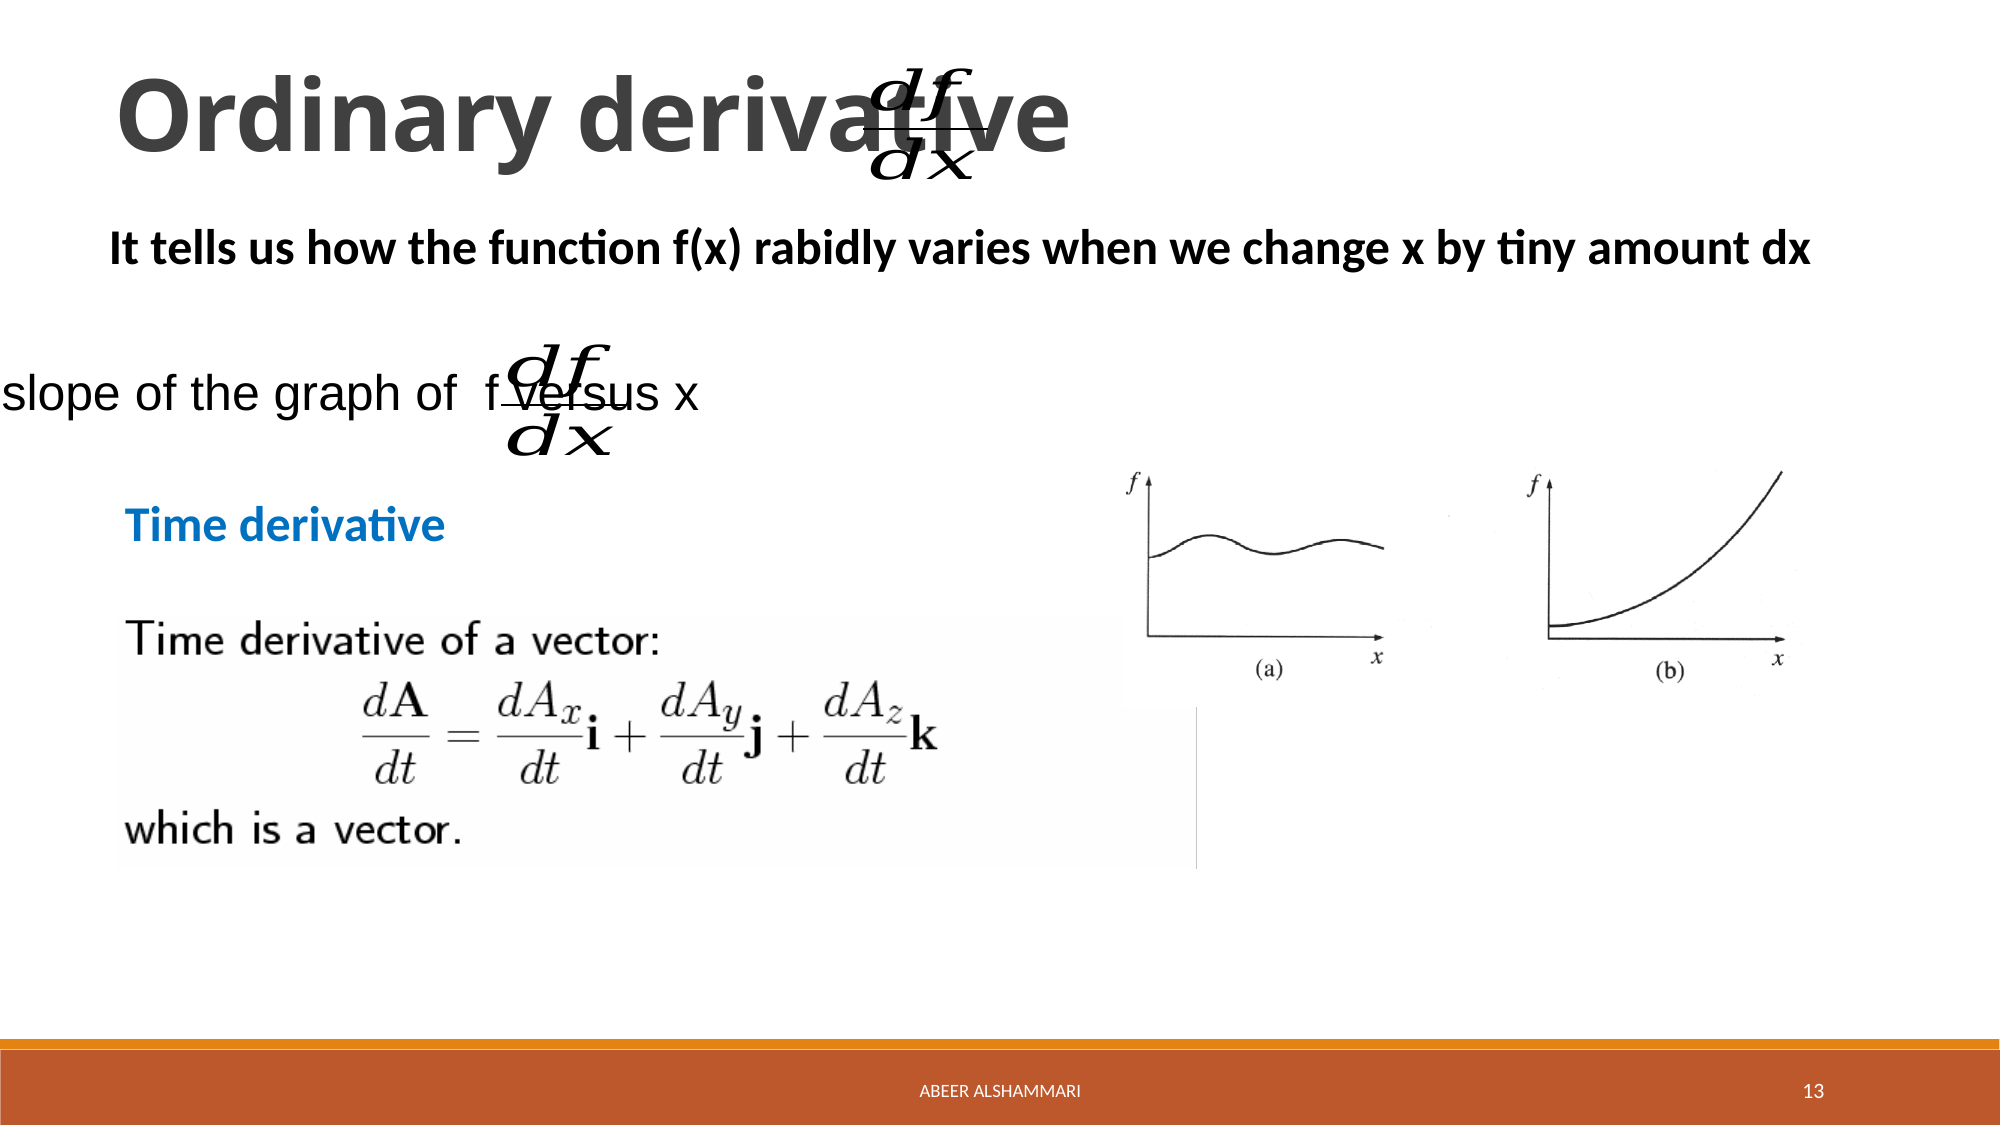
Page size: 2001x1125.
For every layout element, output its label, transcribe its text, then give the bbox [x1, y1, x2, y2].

text_box Ordinary derivative [99, 62, 1900, 213]
picture [116, 449, 1840, 869]
footer Abeer Alshammari [604, 1059, 1396, 1120]
text_box It tells us how the function f(x) rabidly varies when we change x by tiny amount dx [93, 207, 1828, 282]
text_box Time derivative [110, 484, 497, 560]
text_box Geometrical Interpretation: The derivative is the slope of the graph of f versus x [0, 293, 2000, 428]
slide_number 13 [1624, 1059, 1840, 1120]
